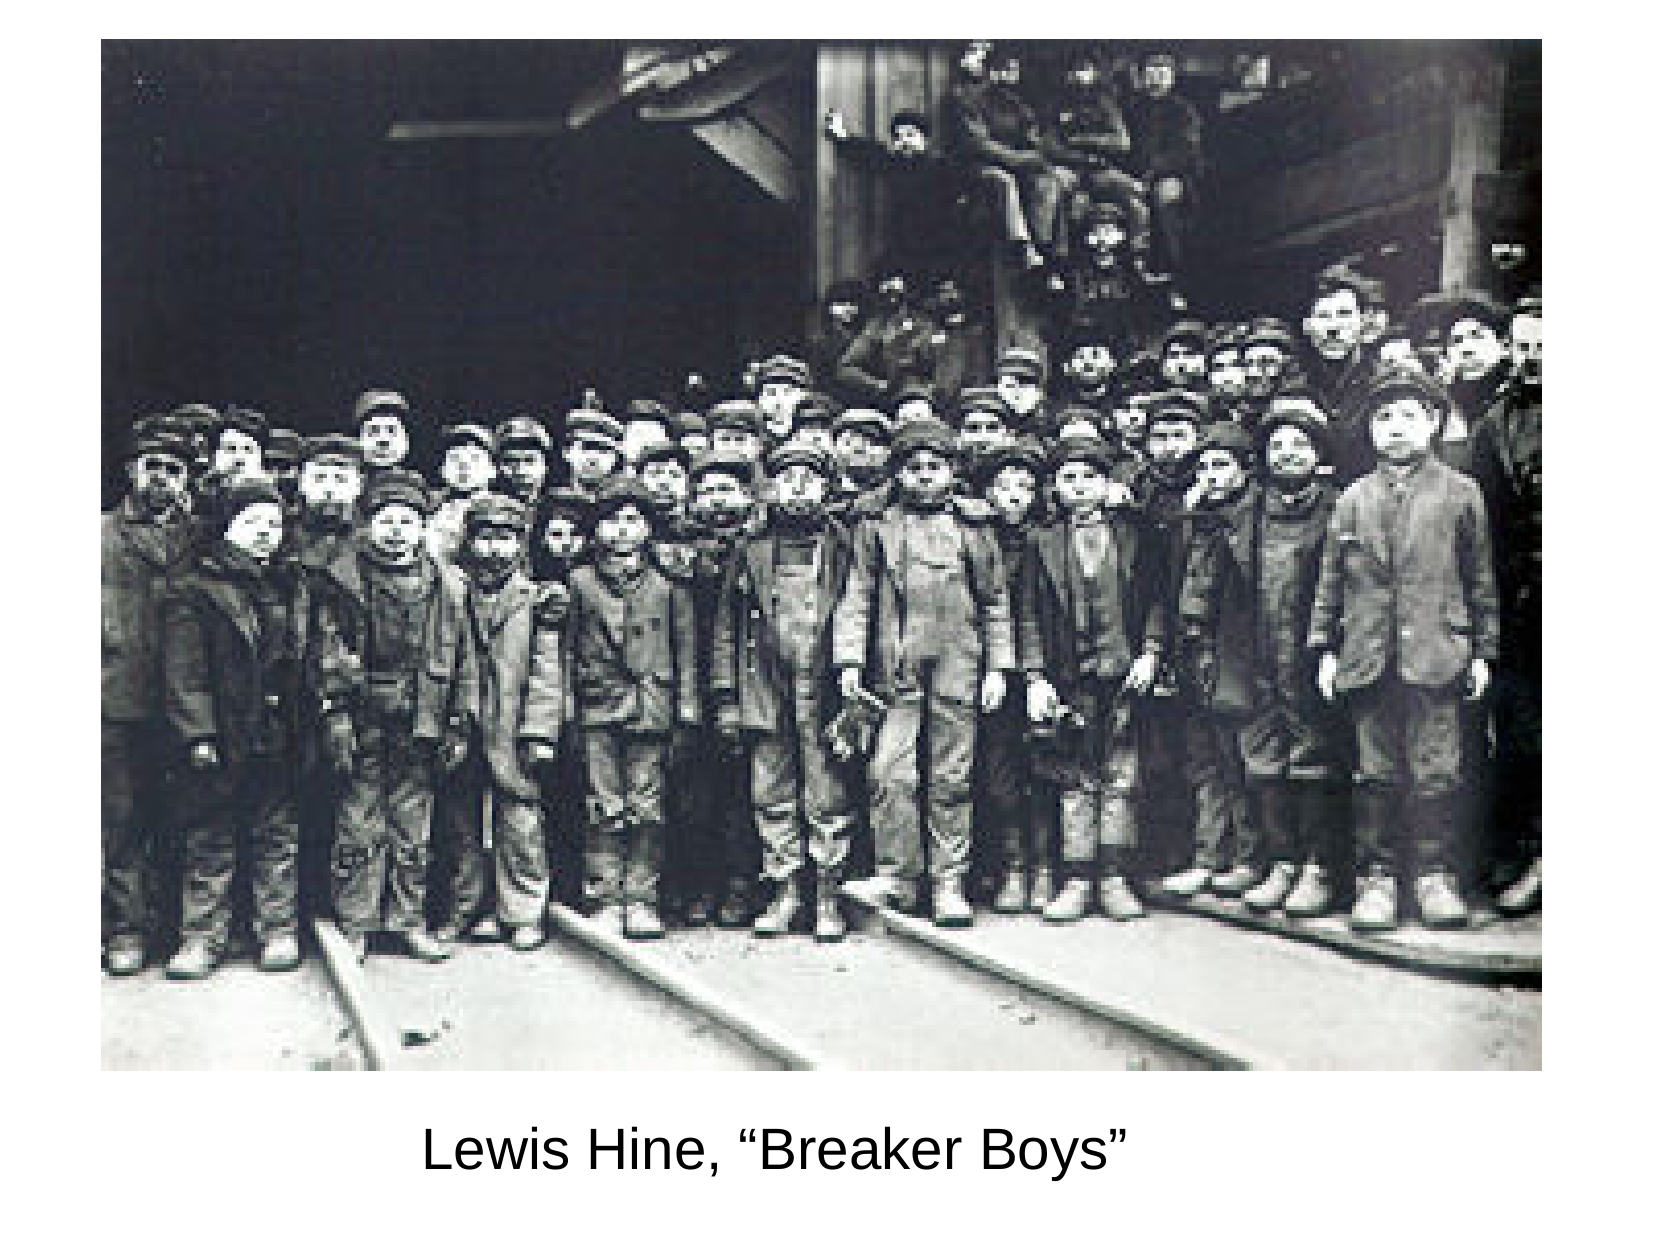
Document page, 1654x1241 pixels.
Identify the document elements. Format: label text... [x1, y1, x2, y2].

picture [101, 39, 1542, 1071]
text_box Lewis Hine, “Breaker Boys” [406, 1109, 1560, 1191]
